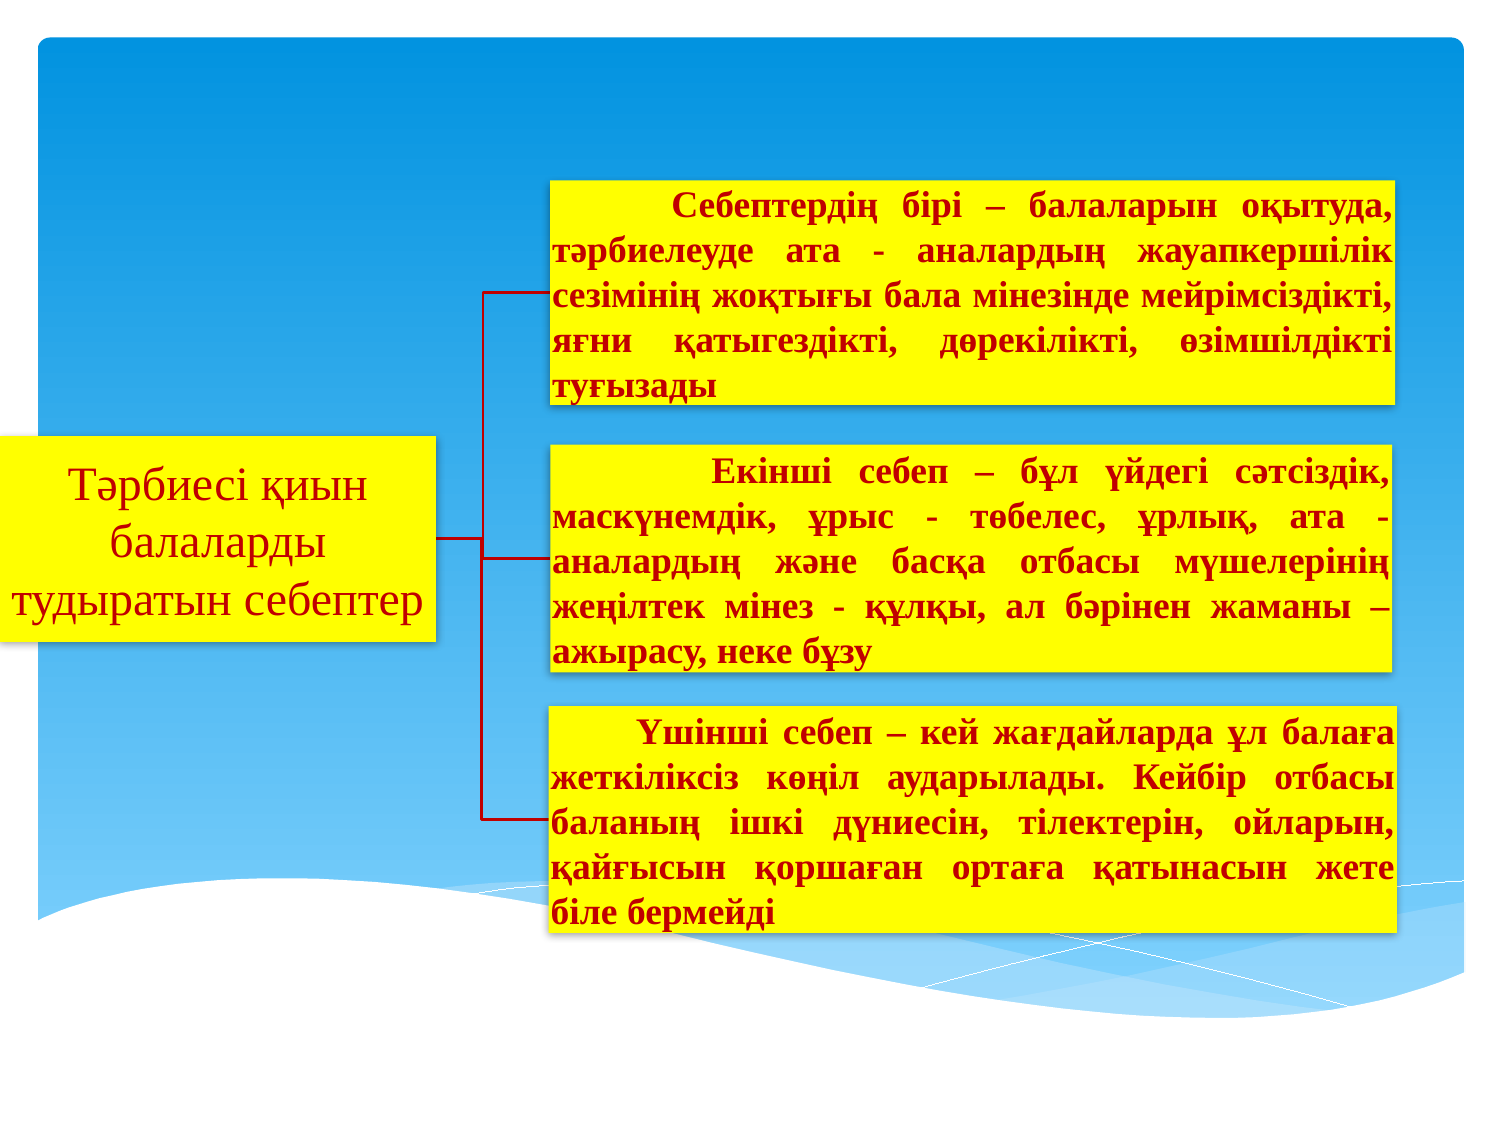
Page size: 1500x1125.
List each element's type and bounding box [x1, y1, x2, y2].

text_box [0, 0, 1420, 1125]
text_box [1425, 818, 1458, 953]
